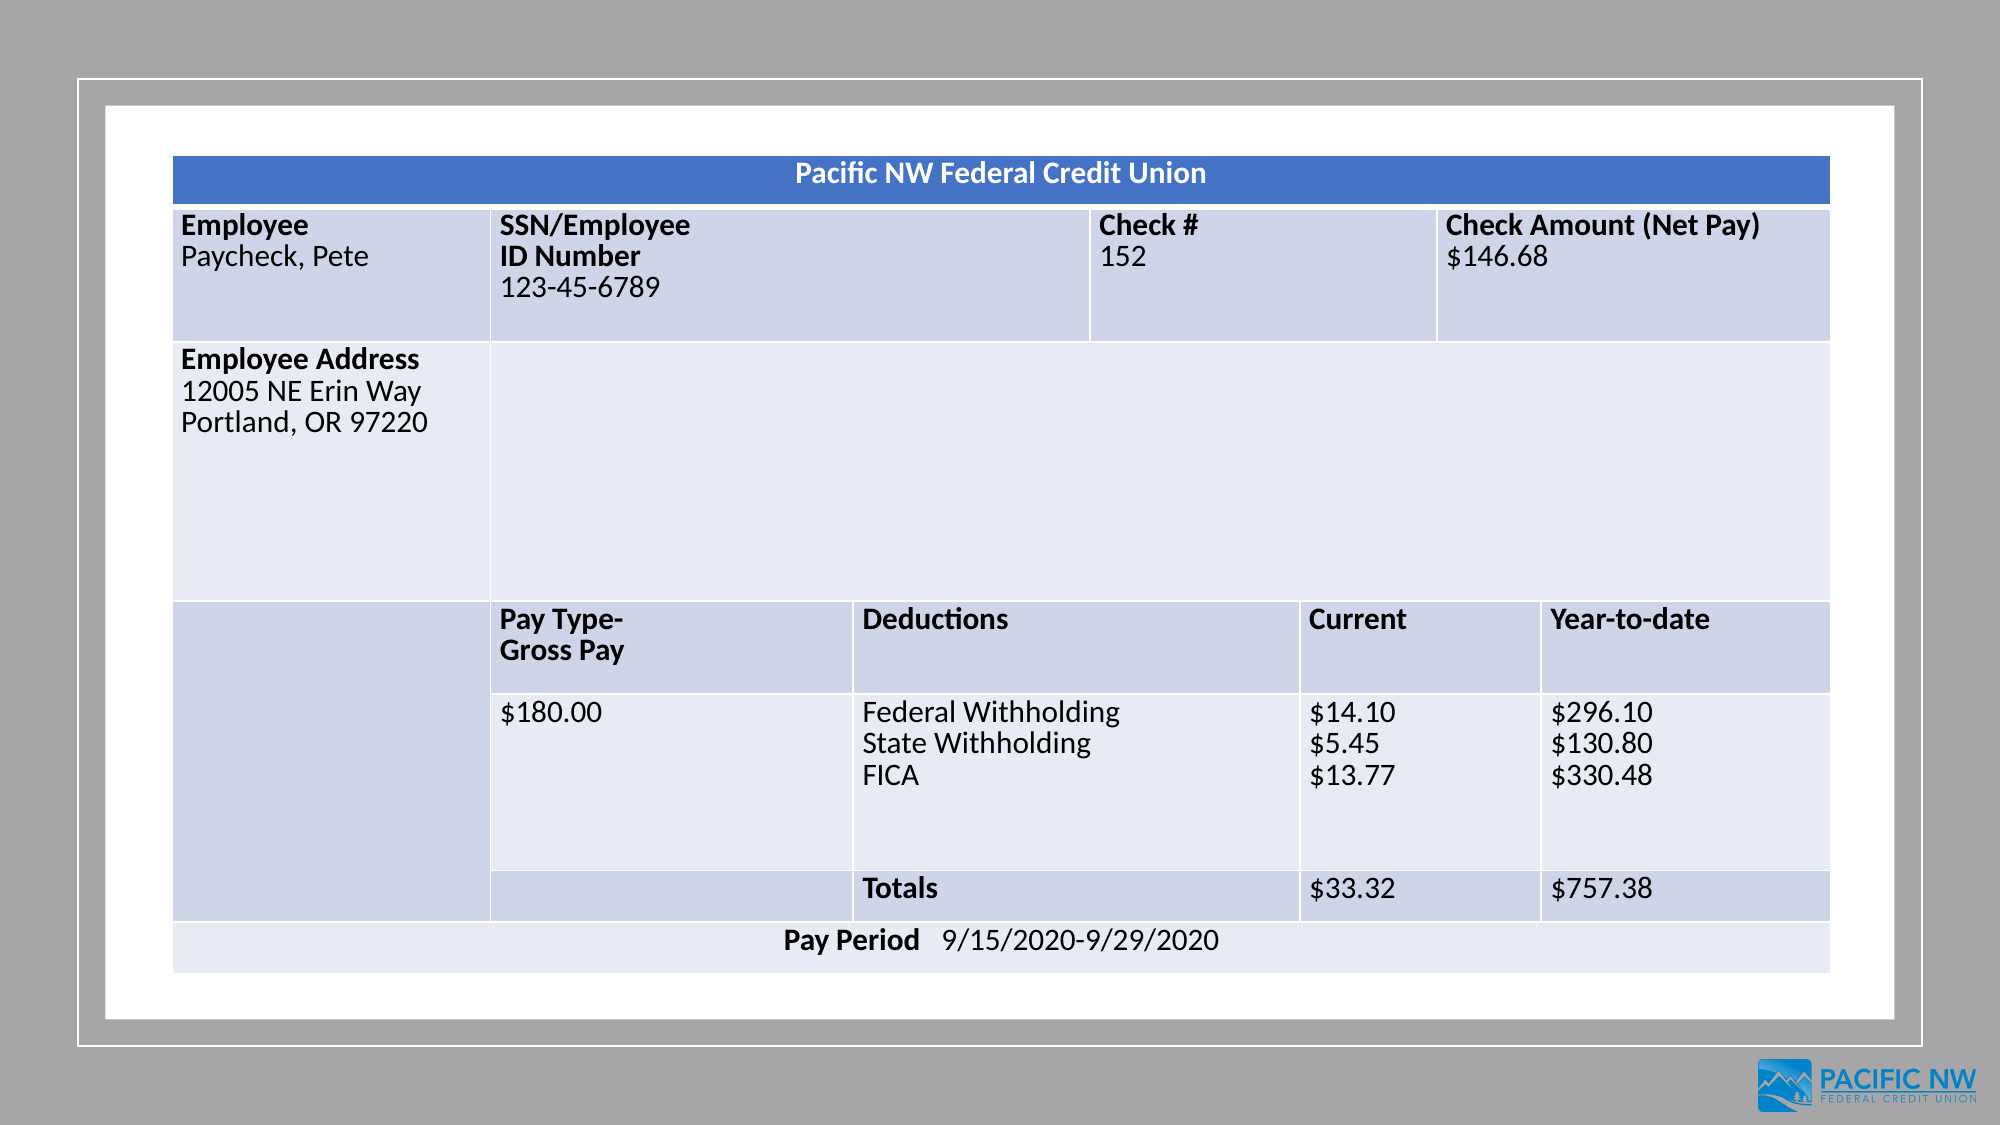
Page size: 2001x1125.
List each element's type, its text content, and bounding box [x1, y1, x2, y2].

table_cell [491, 871, 852, 921]
table_cell $180.00 [491, 695, 852, 870]
table_cell [173, 602, 490, 921]
table_cell Check # 152 [1091, 210, 1436, 341]
picture [1758, 1059, 1977, 1112]
table_cell $14.10 $5.45 $13.77 [1301, 695, 1540, 870]
table_cell Totals [854, 871, 1299, 921]
text_box [77, 78, 1923, 1047]
table_header Pacific NW Federal Credit Union [173, 156, 1830, 204]
table_cell Check Amount (Net Pay) $146.68 [1438, 210, 1830, 341]
table_cell Employee Paycheck, Pete [173, 210, 490, 341]
table_cell Current [1301, 602, 1540, 693]
text_box [0, 0, 2000, 1125]
text_box [104, 104, 1895, 1020]
table_cell Federal Withholding State Withholding FICA [854, 695, 1299, 870]
table_cell $33.32 [1301, 871, 1540, 921]
table_cell $757.38 [1542, 871, 1830, 921]
table_cell Pay Period 9/15/2020-9/29/2020 [173, 923, 1830, 973]
table_cell $296.10 $130.80 $330.48 [1542, 695, 1830, 870]
table_cell SSN/Employee ID Number 123-45-6789 [491, 210, 1089, 341]
table_cell Employee Address 12005 NE Erin Way Portland, OR 97220 [173, 343, 490, 600]
table_cell [491, 343, 1830, 600]
table_cell Pay Type- Gross Pay [491, 602, 852, 693]
table_cell Deductions [854, 602, 1299, 693]
table_cell Year-to-date [1542, 602, 1830, 693]
